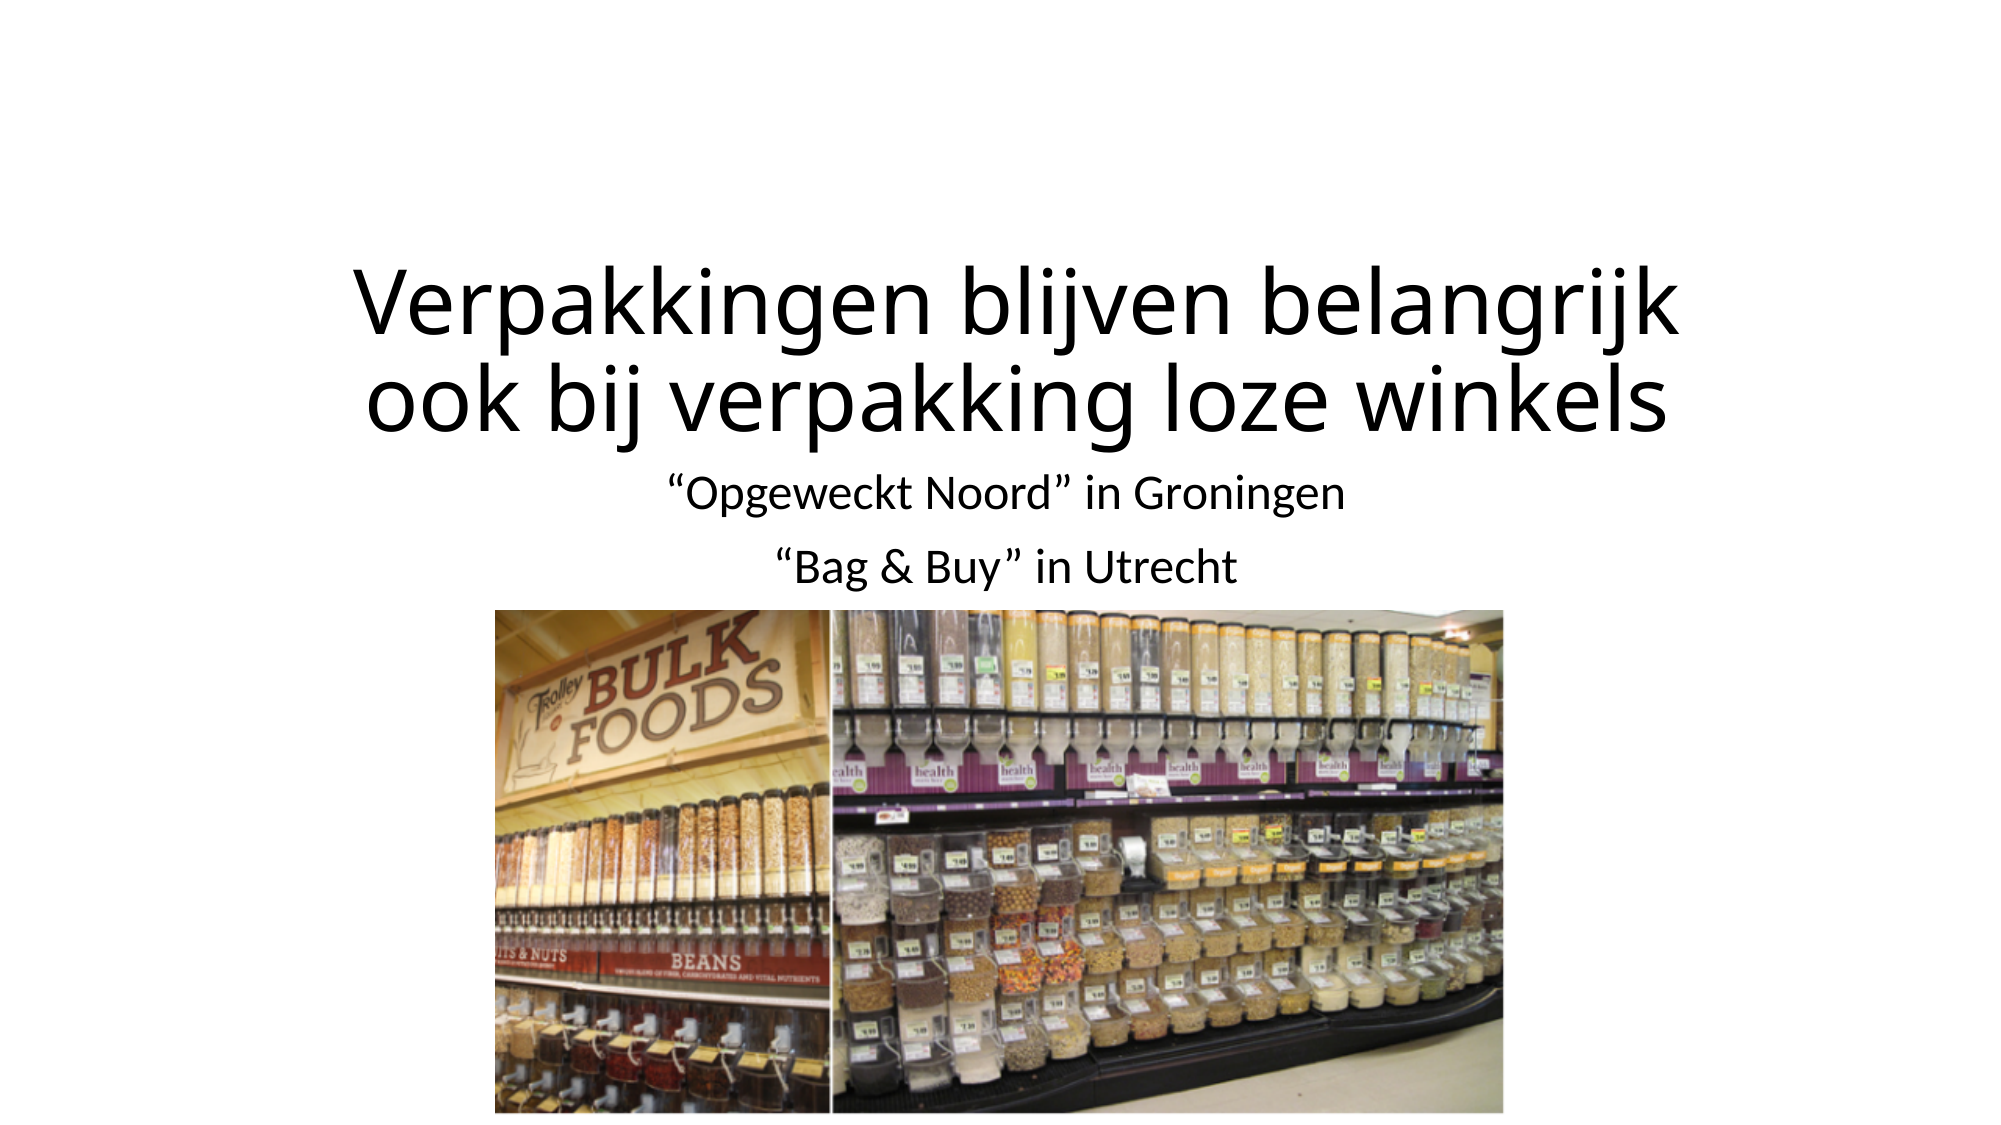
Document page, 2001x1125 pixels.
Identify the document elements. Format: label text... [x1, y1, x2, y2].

subtitle “Opgeweckt Noord” in Groningen “Bag & Buy” in Utrecht [249, 458, 1750, 863]
title Verpakkingen blijven belangrijk ook bij verpakking loze winkels [285, 184, 1750, 458]
picture [495, 610, 1505, 1115]
